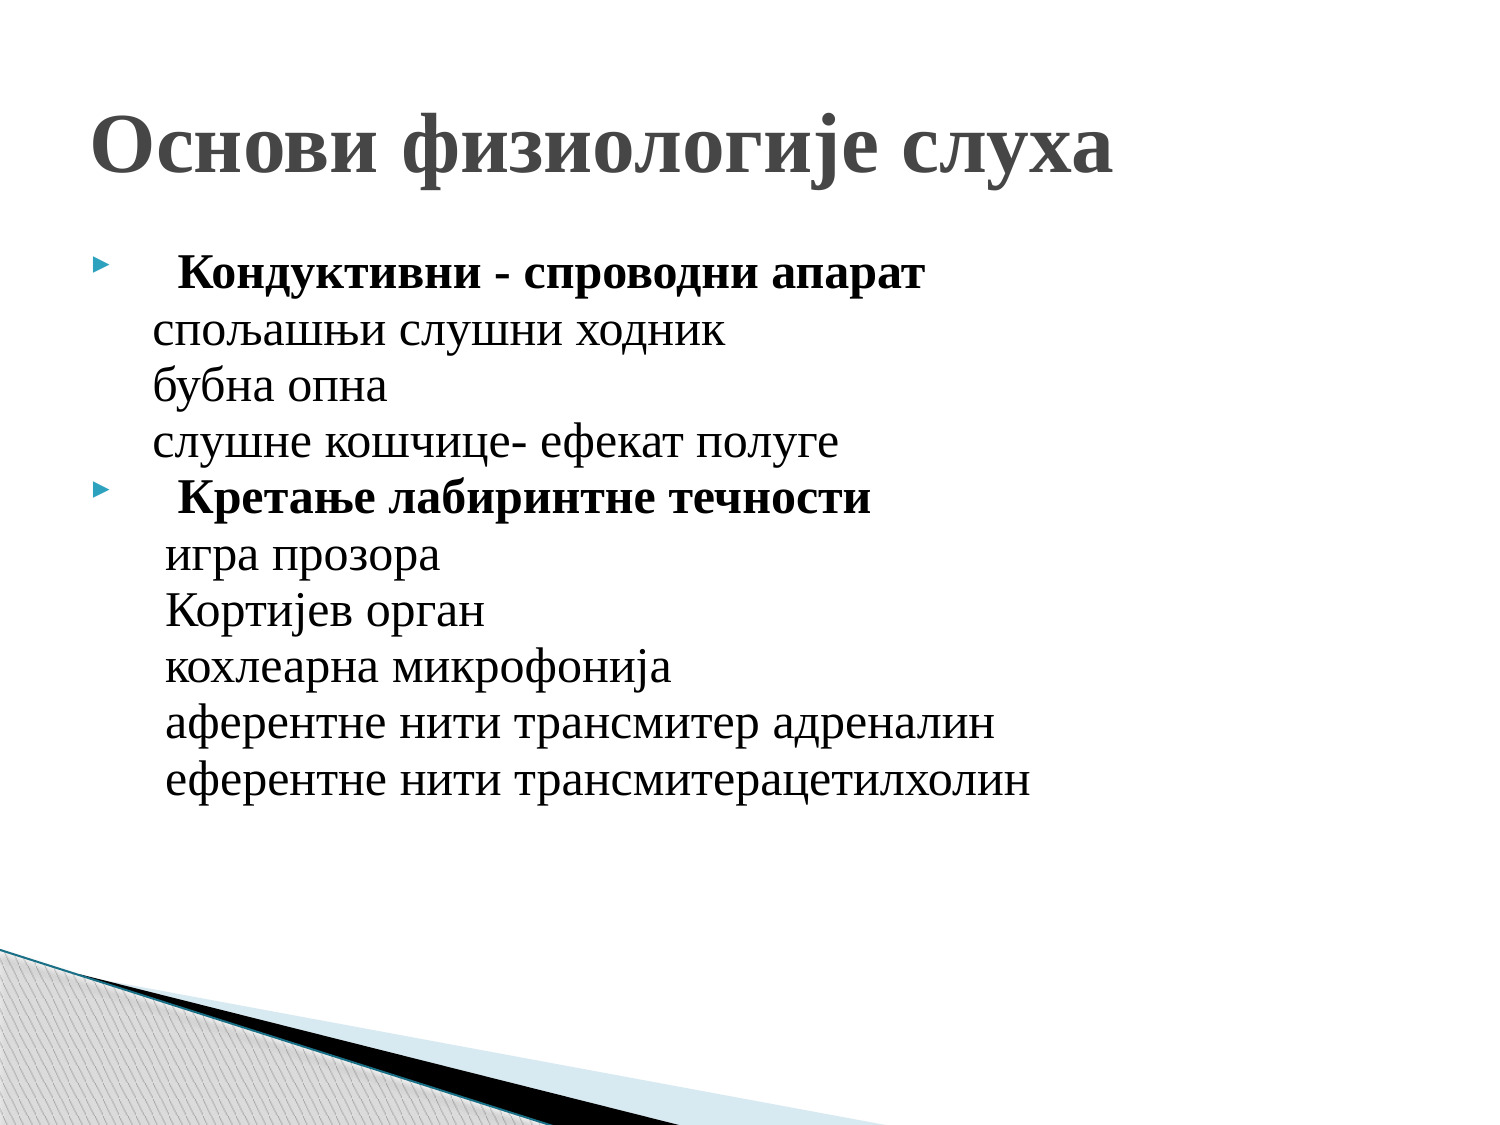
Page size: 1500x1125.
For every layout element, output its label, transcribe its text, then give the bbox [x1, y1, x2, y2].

list Кондуктивни - спроводни апарат спољашњи слушни ходник бубна опна слушне кошчице- ефекат полуге Кретање лабиринтне течности игра прозора Кортијев орган кохлеарна микрофонија аферентне нити трансмитер адреналин еферентне нити трансмитерацетилхолин [74, 242, 1426, 986]
title Основи физиологије слуха [75, 45, 1425, 233]
